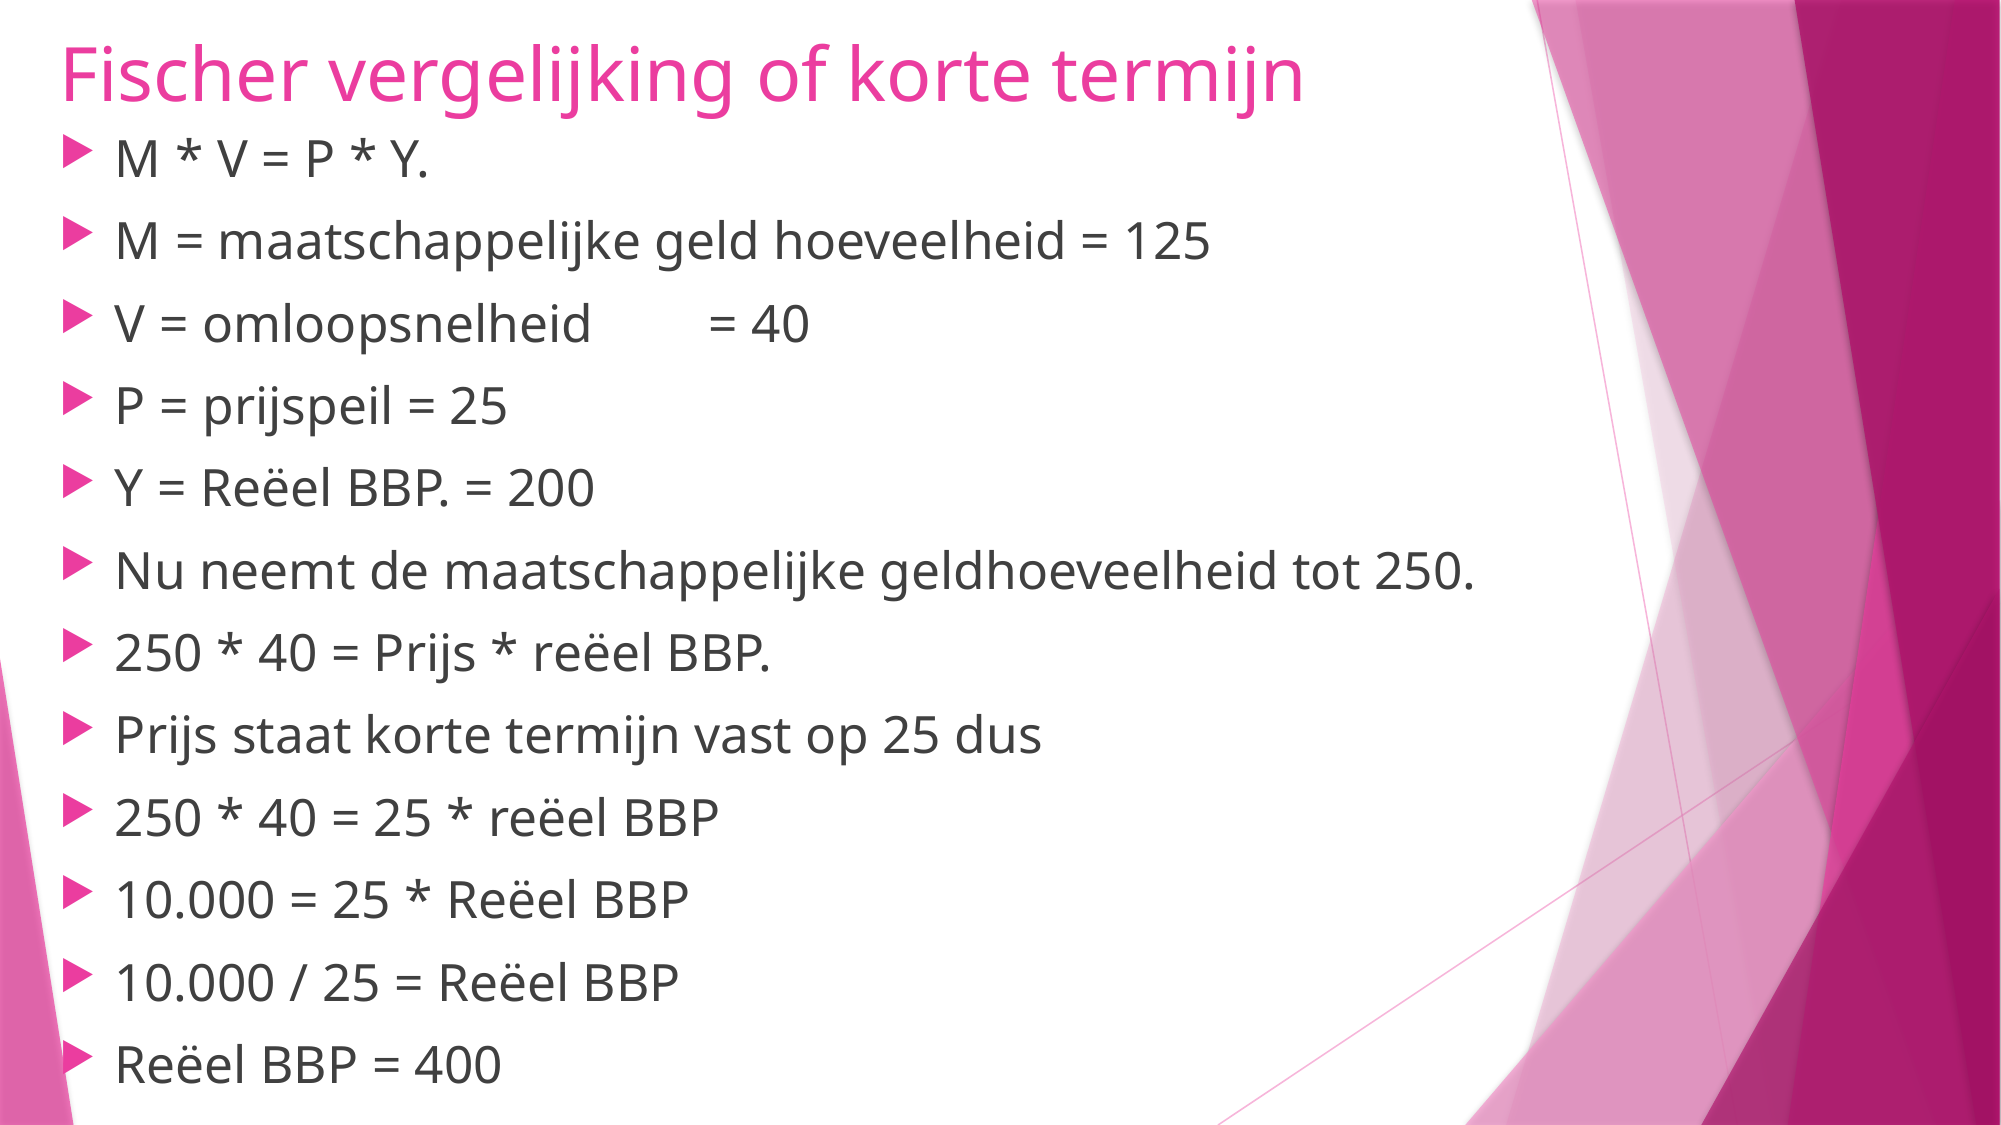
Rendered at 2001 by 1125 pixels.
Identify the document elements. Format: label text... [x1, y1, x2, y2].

list M * V = P * Y. M = maatschappelijke geld hoeveelheid = 125 V = omloopsnelheid = 40 P = prijspeil = 25 Y = Reëel BBP. = 200 Nu neemt de maatschappelijke geldhoeveelheid tot 250. 250 * 40 = Prijs * reëel BBP. Prijs staat korte termijn vast op 25 dus 250 * 40 = 25 * reëel BBP 10.000 = 25 * Reëel BBP 10.000 / 25 = Reëel BBP Reëel BBP = 400 [44, 118, 1602, 1107]
title Fischer vergelijking of korte termijn [44, 19, 1522, 118]
